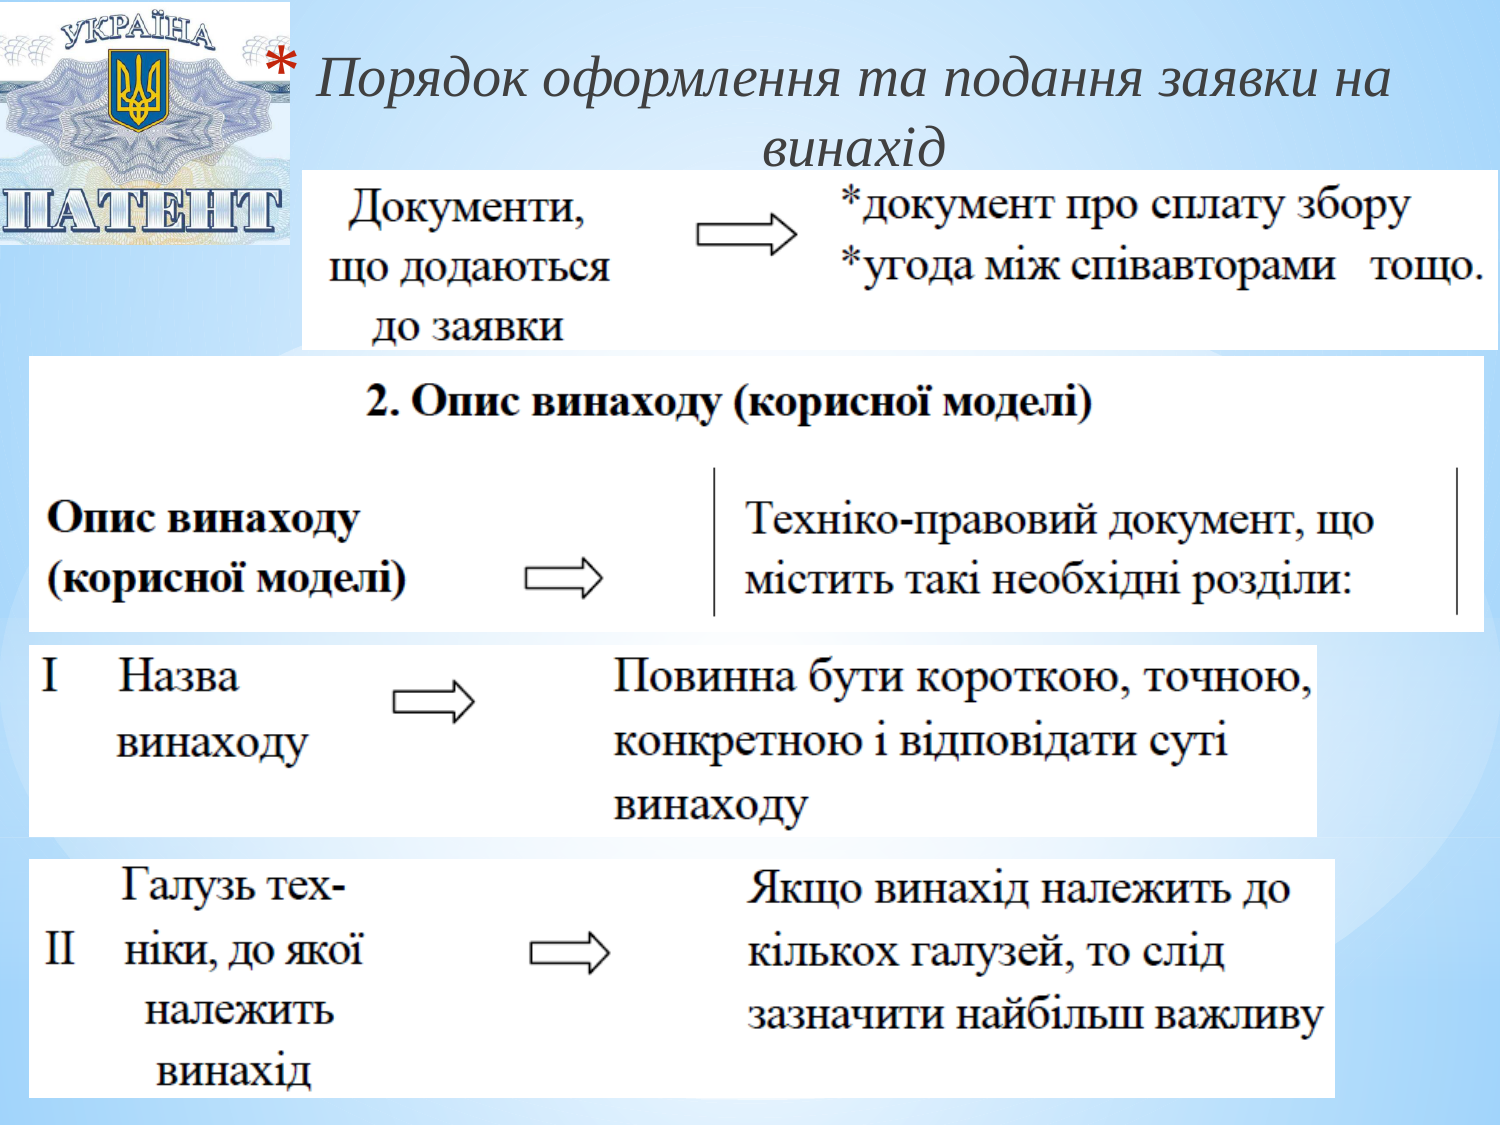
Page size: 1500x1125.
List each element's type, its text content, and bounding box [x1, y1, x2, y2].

text_box Порядок оформлення та подання заявки на винахід [295, 30, 1427, 171]
picture [29, 644, 1318, 838]
picture [302, 170, 1499, 351]
picture [0, 2, 290, 245]
picture [29, 356, 1484, 632]
picture [29, 859, 1335, 1098]
